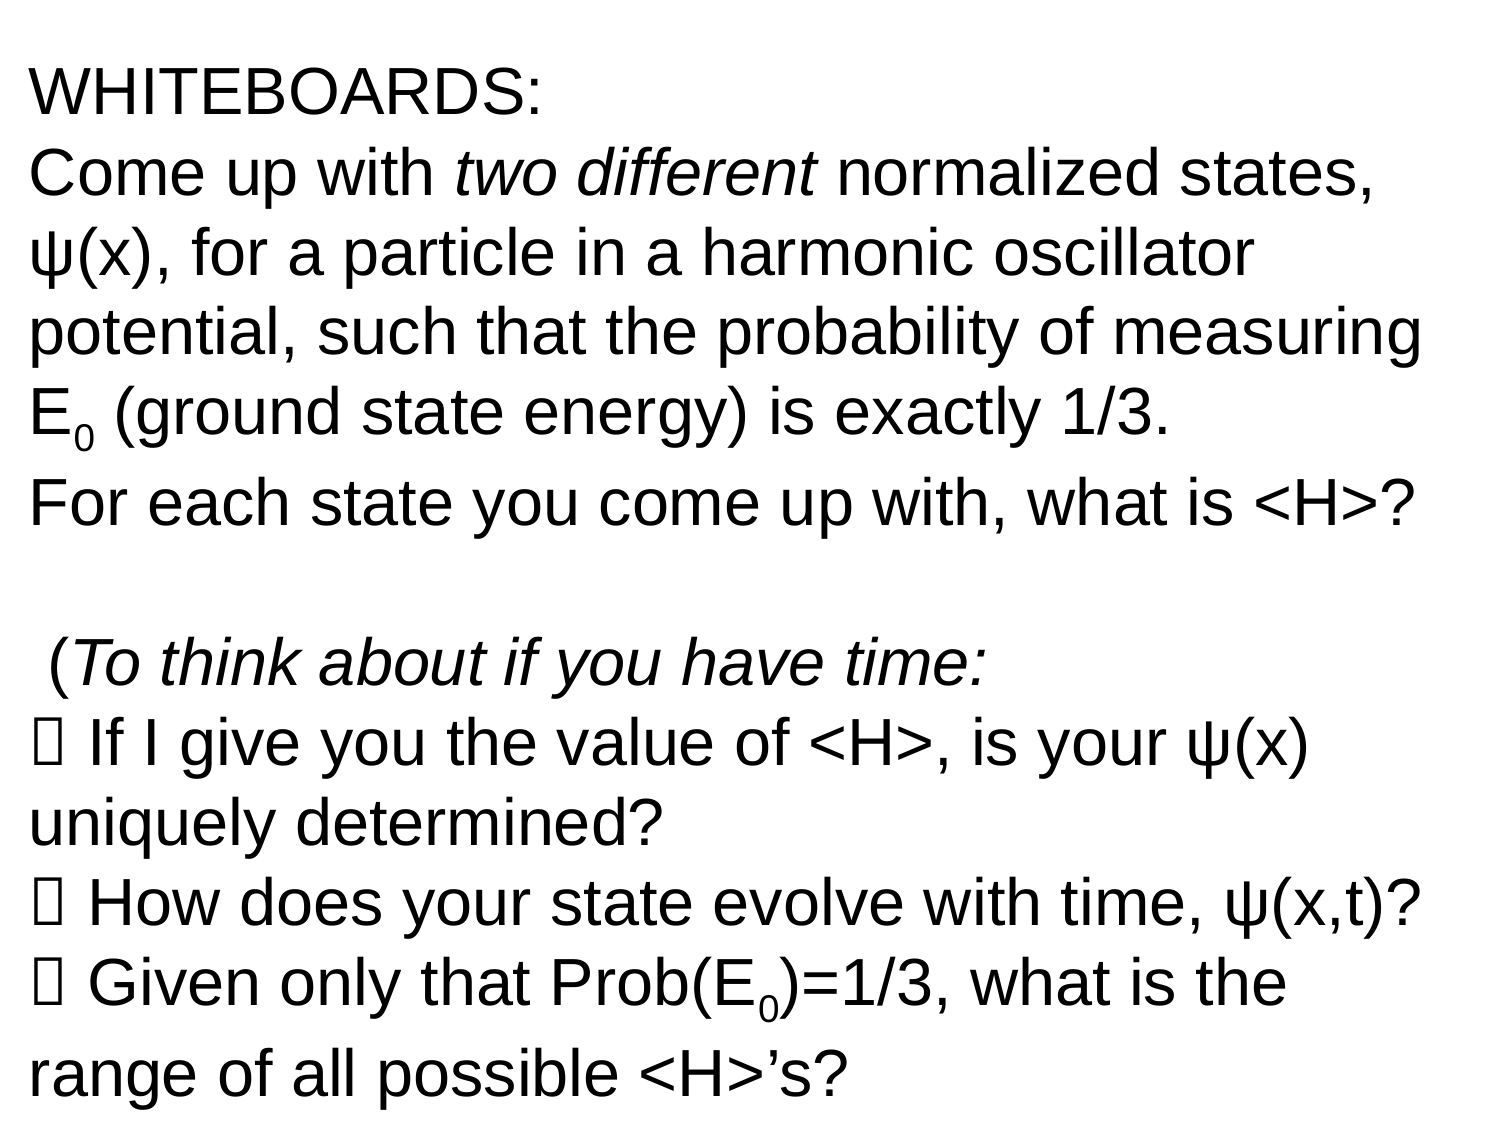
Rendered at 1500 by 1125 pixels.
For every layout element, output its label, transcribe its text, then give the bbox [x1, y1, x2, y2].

title WHITEBOARDS: Come up with two different normalized states, ψ(x), for a particle in a harmonic oscillator potential, such that the probability of measuring E0 (ground state energy) is exactly 1/3. For each state you come up with, what is <H>? (To think about if you have time:  If I give you the value of <H>, is your ψ(x) uniquely determined?  How does your state evolve with time, ψ(x,t)?  Given only that Prob(E0)=1/3, what is the range of all possible <H>’s? [14, 40, 1482, 406]
